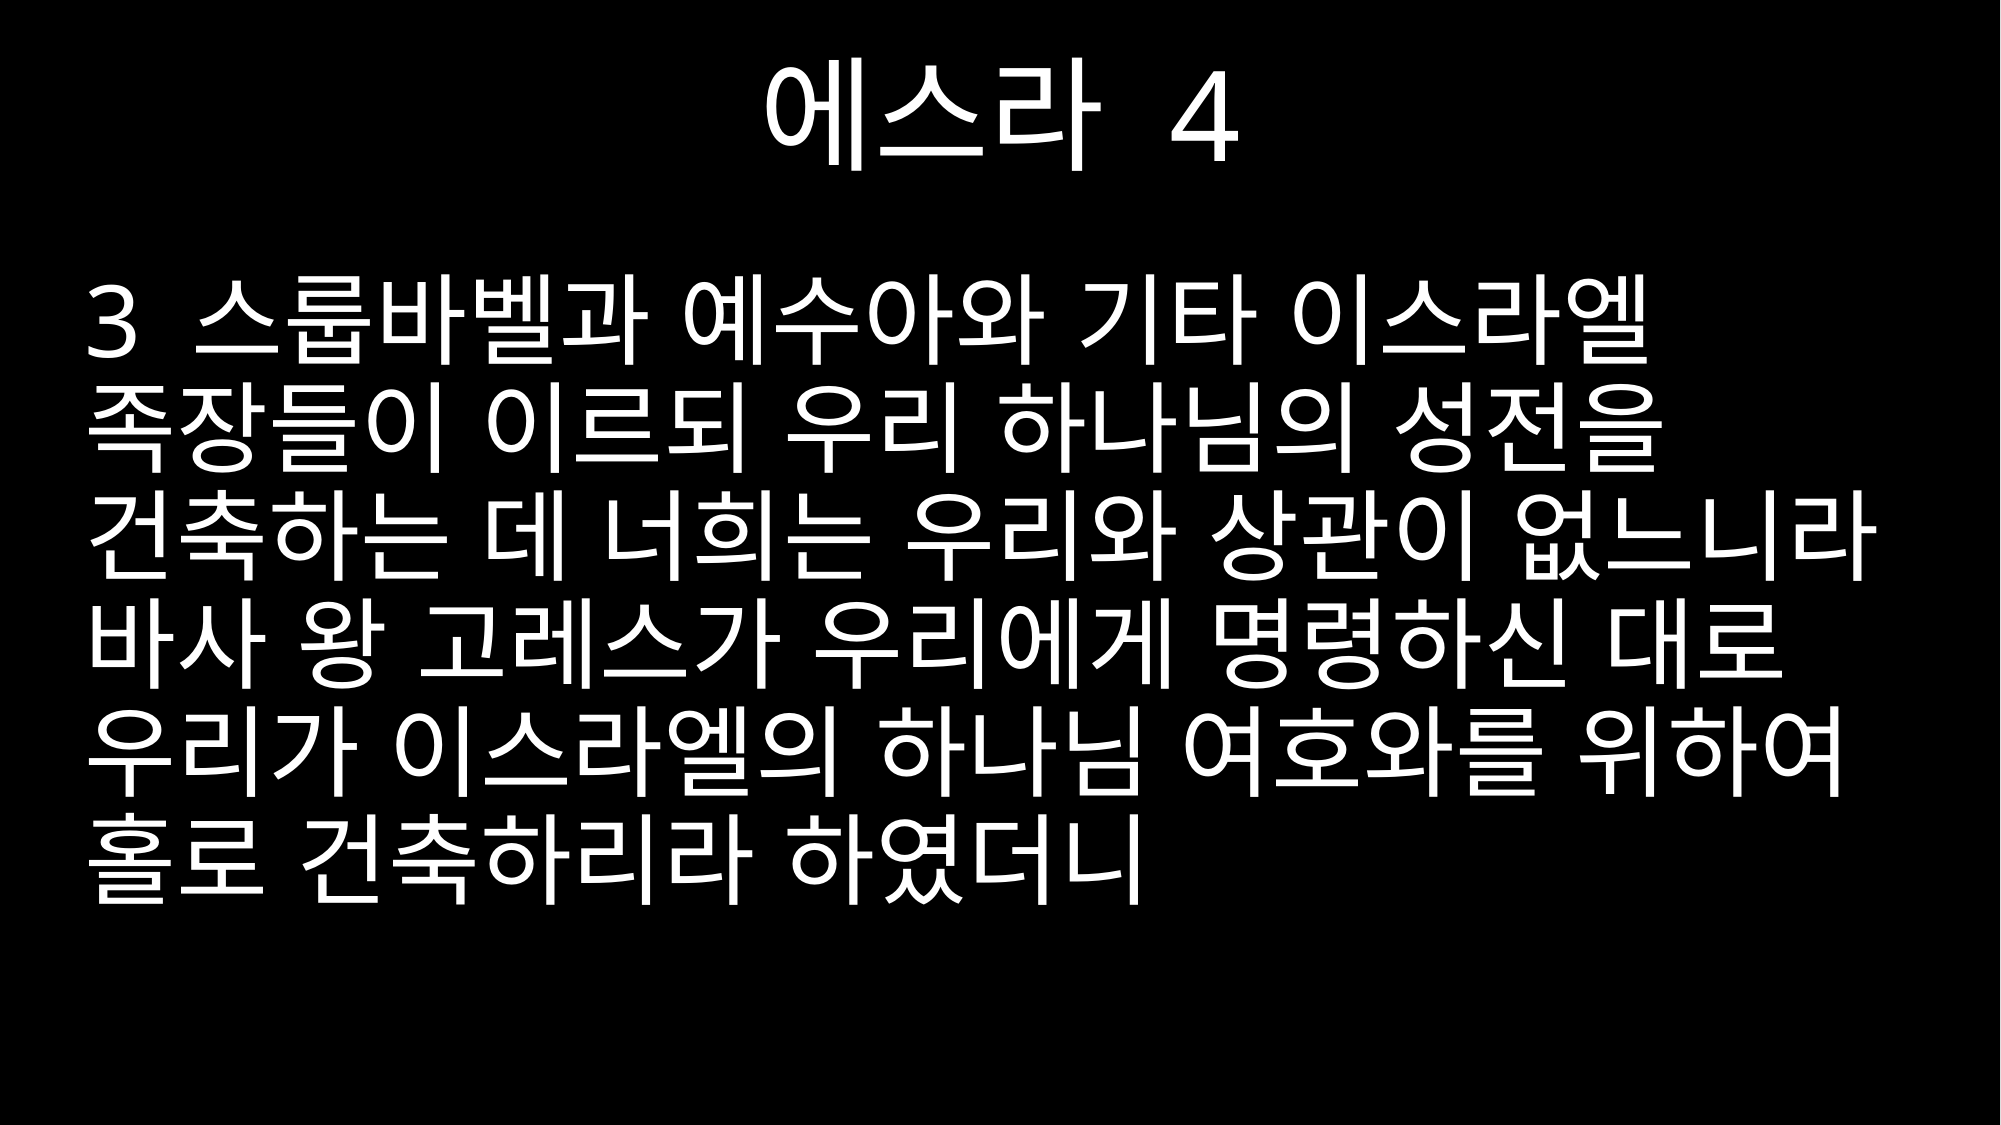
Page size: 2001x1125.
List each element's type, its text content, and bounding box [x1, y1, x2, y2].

list 3 스룹바벨과 예수아와 기타 이스라엘 족장들이 이르되 우리 하나님의 성전을 건축하는 데 너희는 우리와 상관이 없느니라 바사 왕 고레스가 우리에게 명령하신 대로 우리가 이스라엘의 하나님 여호와를 위하여 홀로 건축하리라 하였더니 [69, 263, 1953, 423]
footer 에스라 4 [0, 32, 2000, 192]
picture [0, 0, 2001, 1125]
